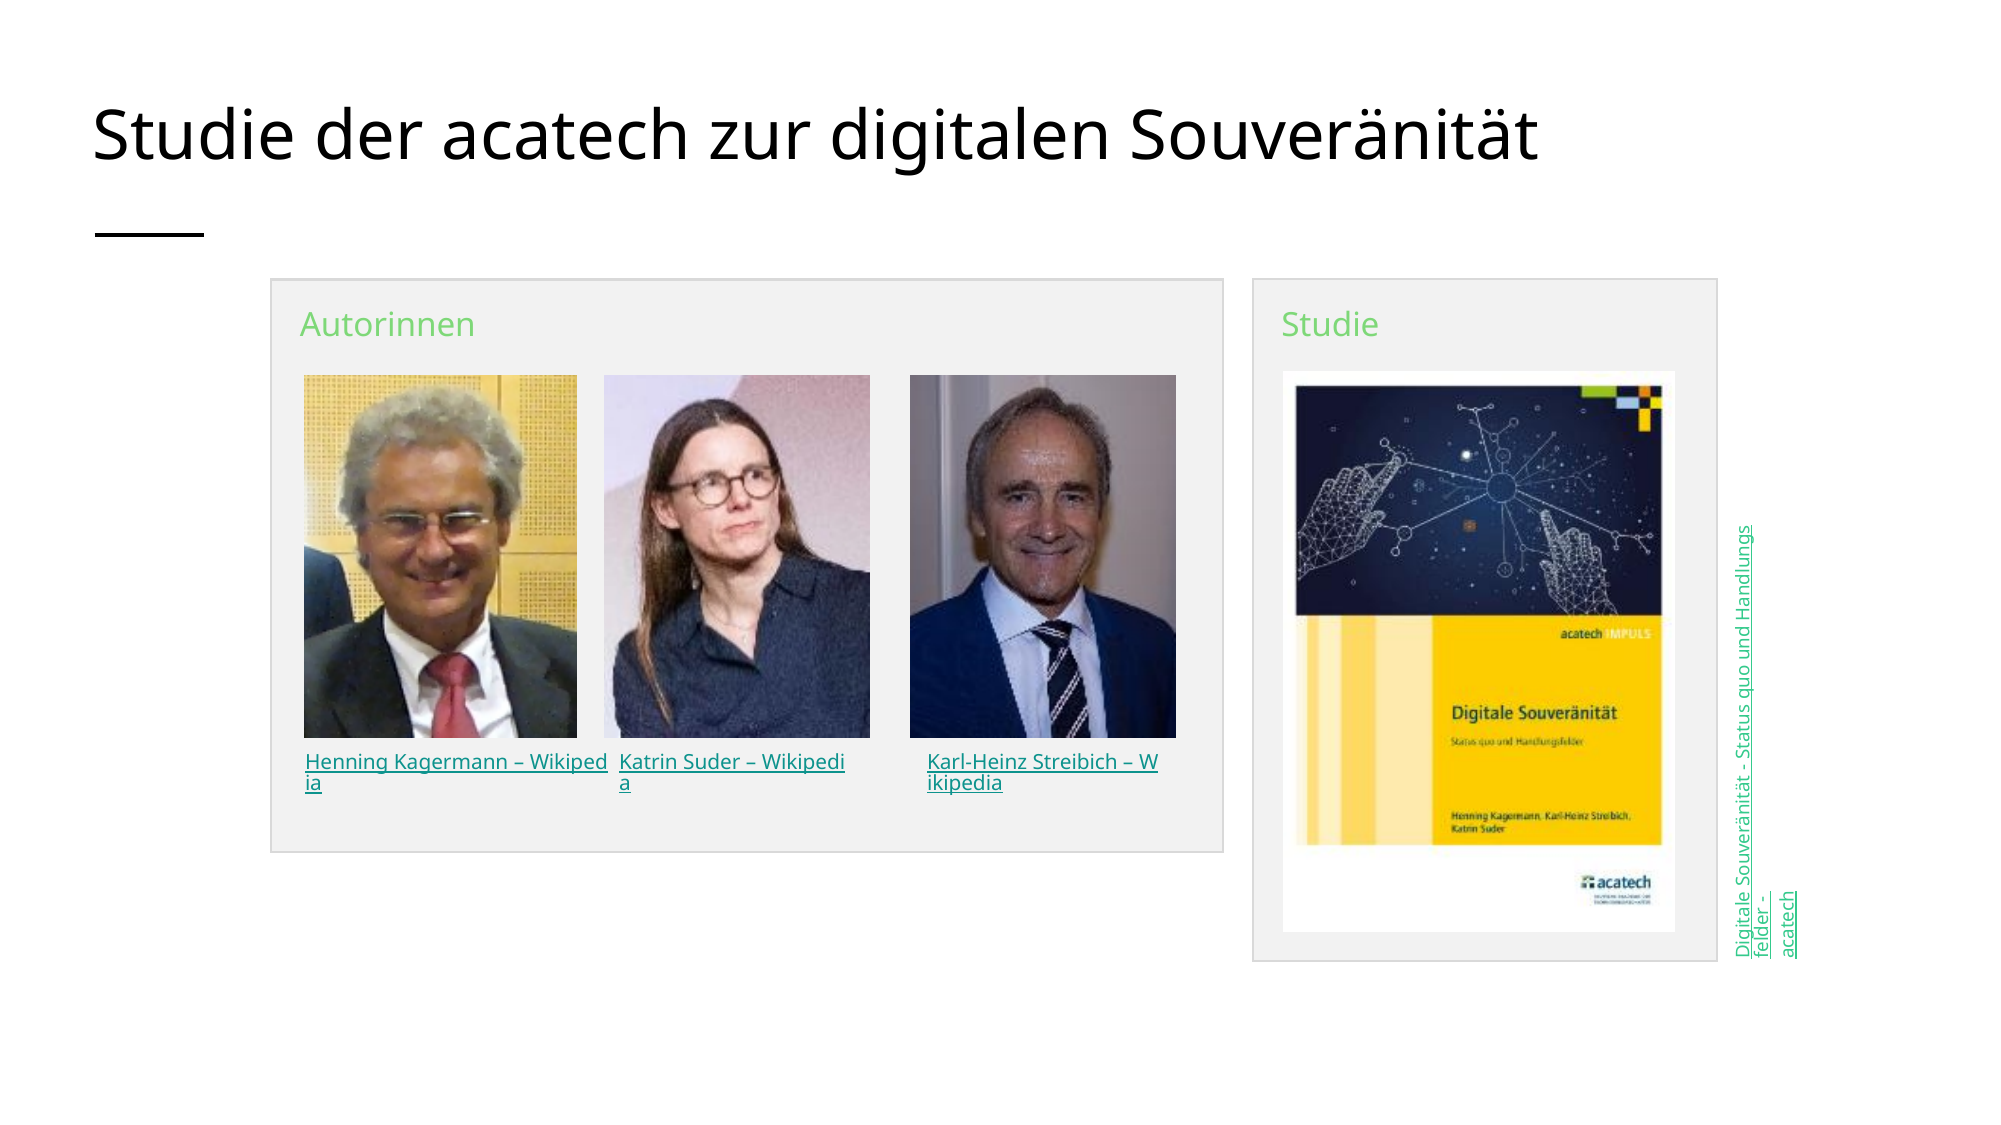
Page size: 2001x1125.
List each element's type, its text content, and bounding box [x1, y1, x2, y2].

title Studie der acatech zur digitalen Souveränität [77, 67, 1803, 197]
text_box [290, 375, 1178, 821]
text_box Digitale Souveränität - Status quo und Handlungsfelder - acatech [1723, 509, 1789, 974]
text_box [1252, 279, 1717, 962]
text_box Autorinnen [270, 278, 1224, 853]
